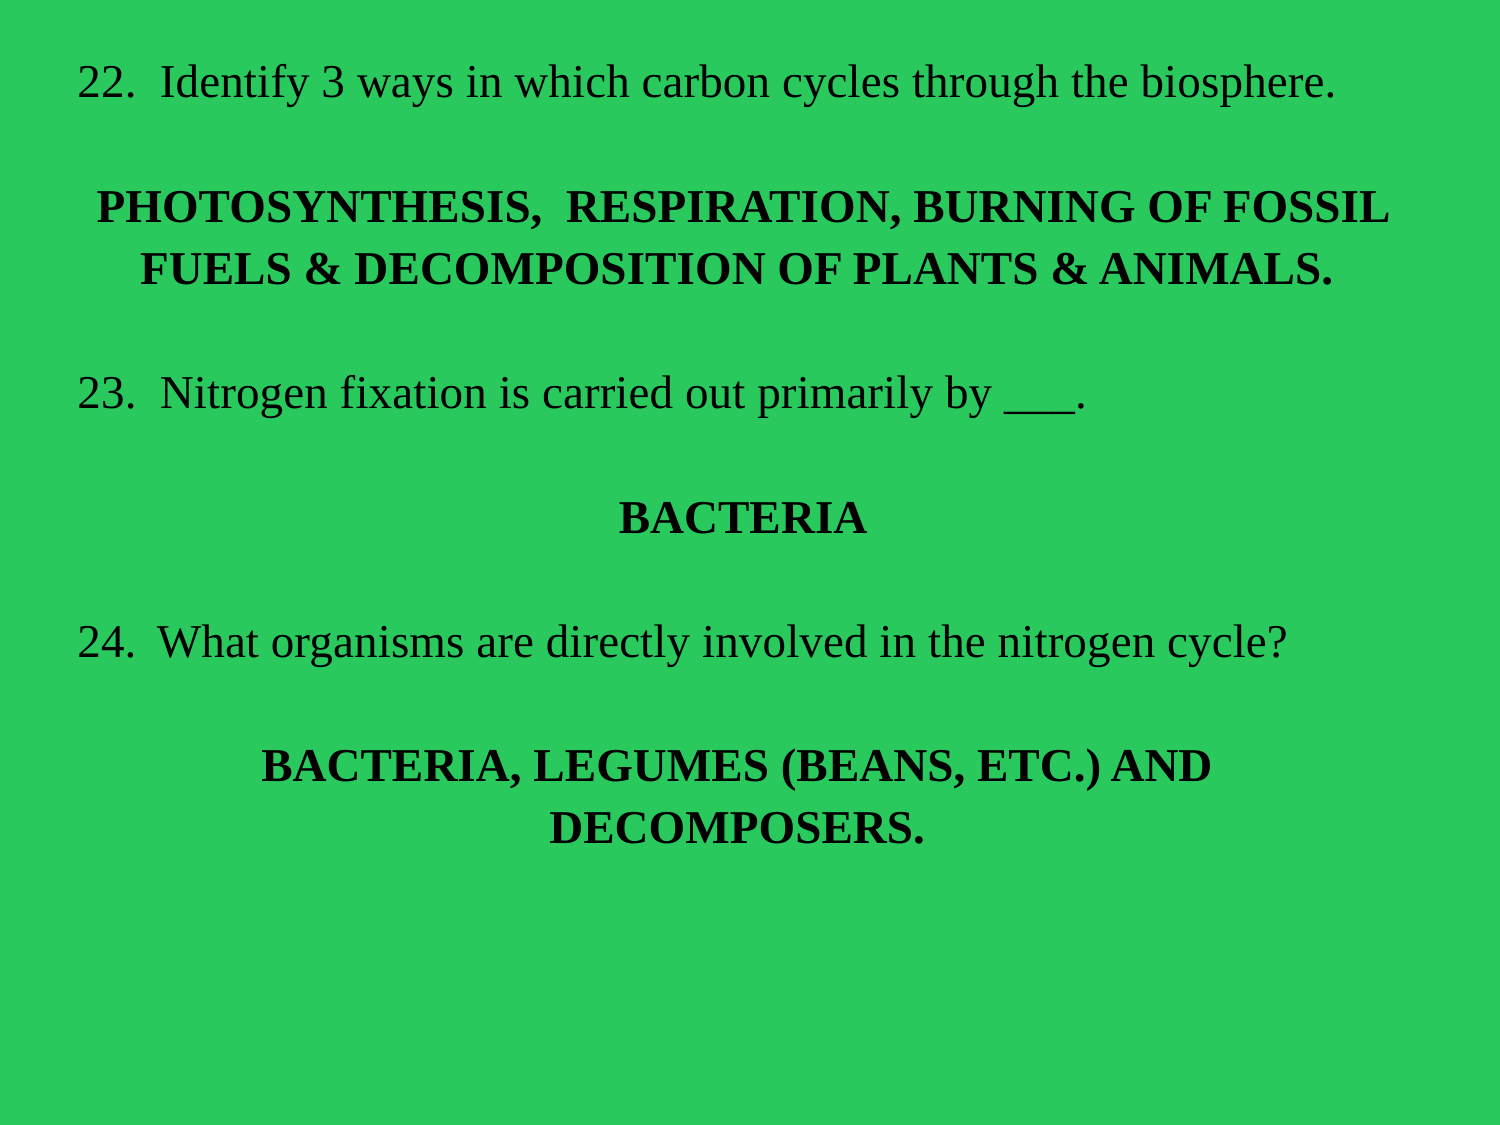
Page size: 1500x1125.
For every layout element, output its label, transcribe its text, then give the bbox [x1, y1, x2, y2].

list 22. Identify 3 ways in which carbon cycles through the biosphere. PHOTOSYNTHESIS, RESPIRATION, BURNING OF FOSSIL FUELS & DECOMPOSITION OF PLANTS & ANIMALS. 23. Nitrogen fixation is carried out primarily by ___. BACTERIA What organisms are directly involved in the nitrogen cycle? BACTERIA, LEGUMES (BEANS, ETC.) AND DECOMPOSERS. [62, 37, 1413, 988]
